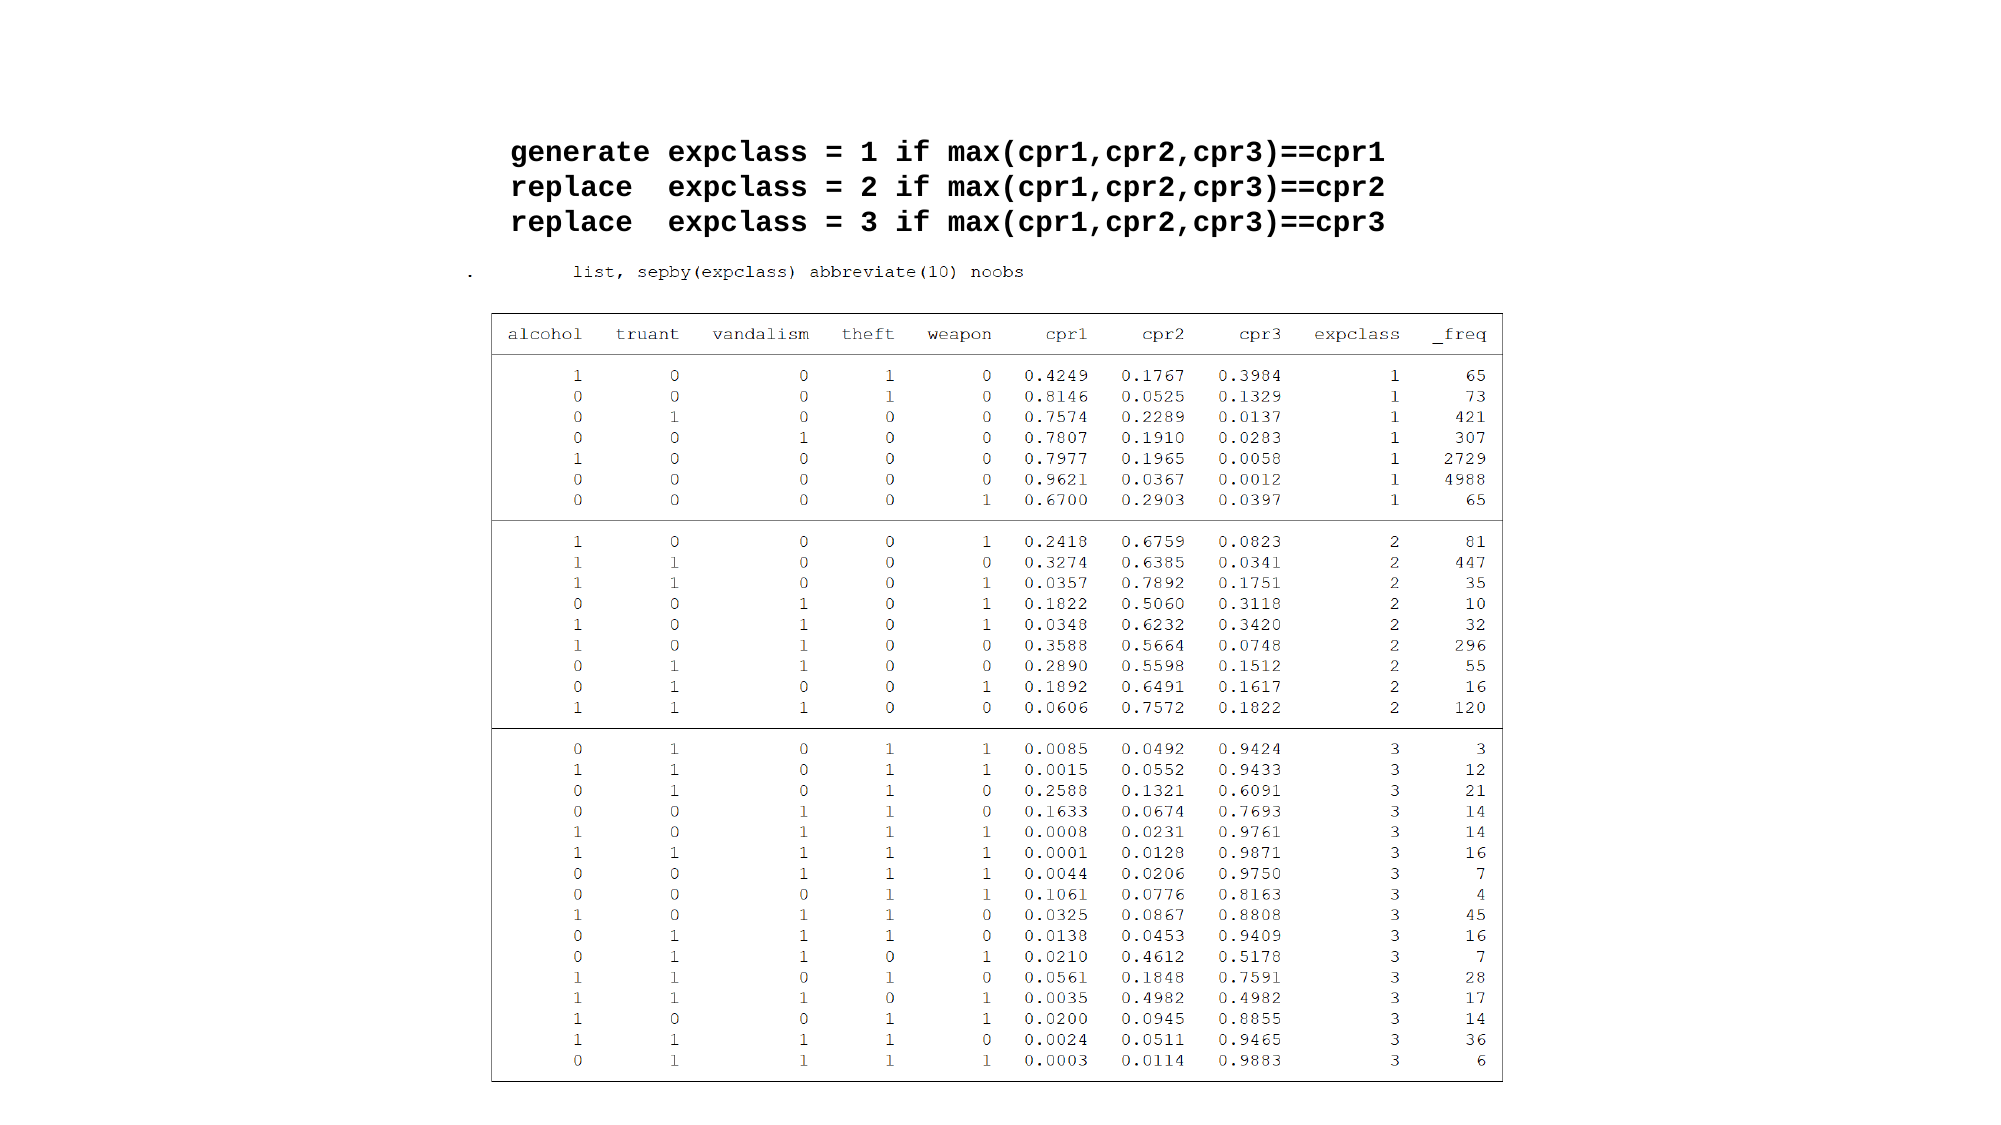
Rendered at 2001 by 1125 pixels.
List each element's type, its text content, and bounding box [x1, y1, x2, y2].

picture [462, 262, 1516, 1092]
text_box generate expclass = 1 if max(cpr1,cpr2,cpr3)==cpr1 replace expclass = 2 if max(cpr1,cpr2,cpr3)==cpr2 replace expclass = 3 if max(cpr1,cpr2,cpr3)==cpr3 [495, 124, 1451, 245]
